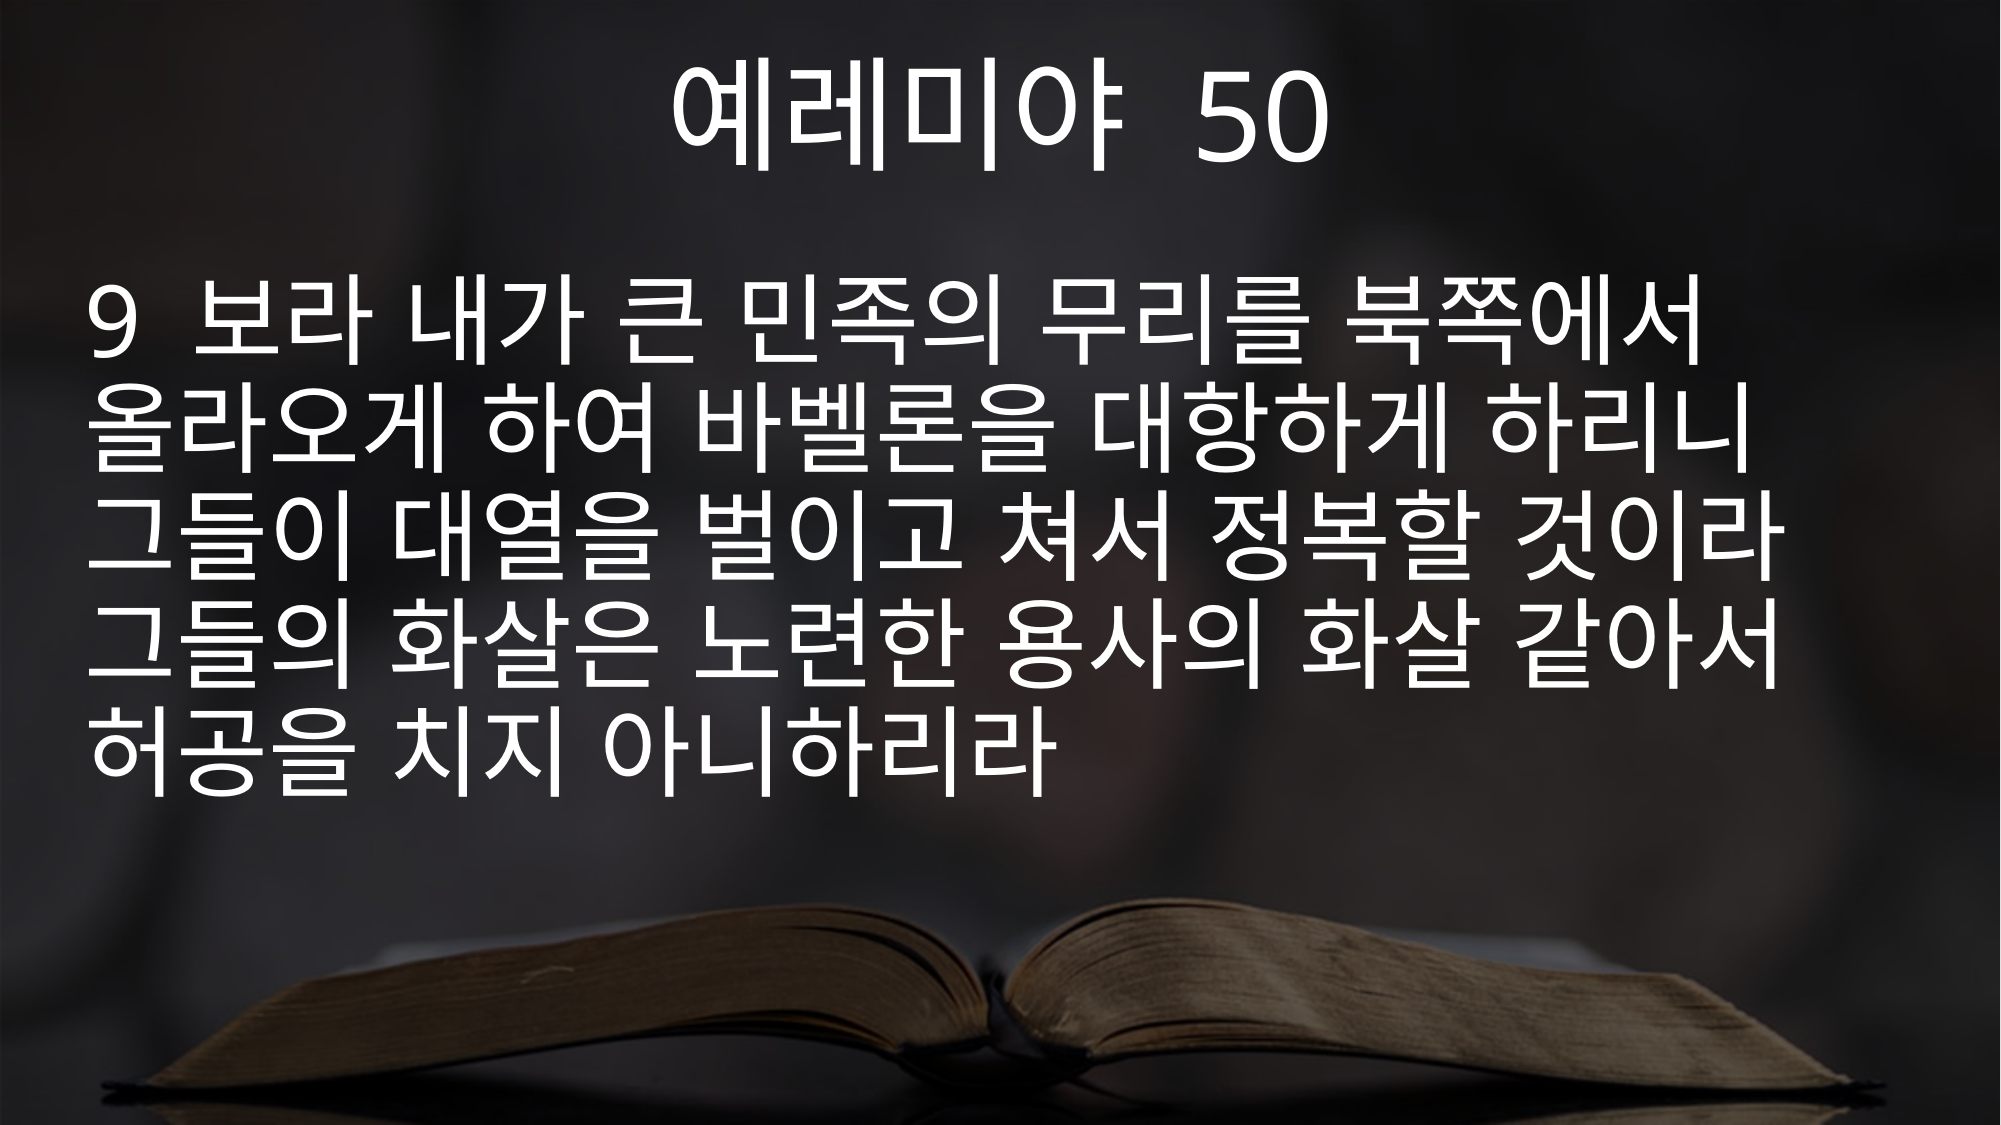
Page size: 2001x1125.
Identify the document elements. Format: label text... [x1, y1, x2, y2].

picture [0, 0, 2001, 1125]
list 9 보라 내가 큰 민족의 무리를 북쪽에서 올라오게 하여 바벨론을 대항하게 하리니 그들이 대열을 벌이고 쳐서 정복할 것이라 그들의 화살은 노련한 용사의 화살 같아서 허공을 치지 아니하리라 [69, 263, 1953, 423]
footer 예레미야 50 [0, 32, 2000, 192]
